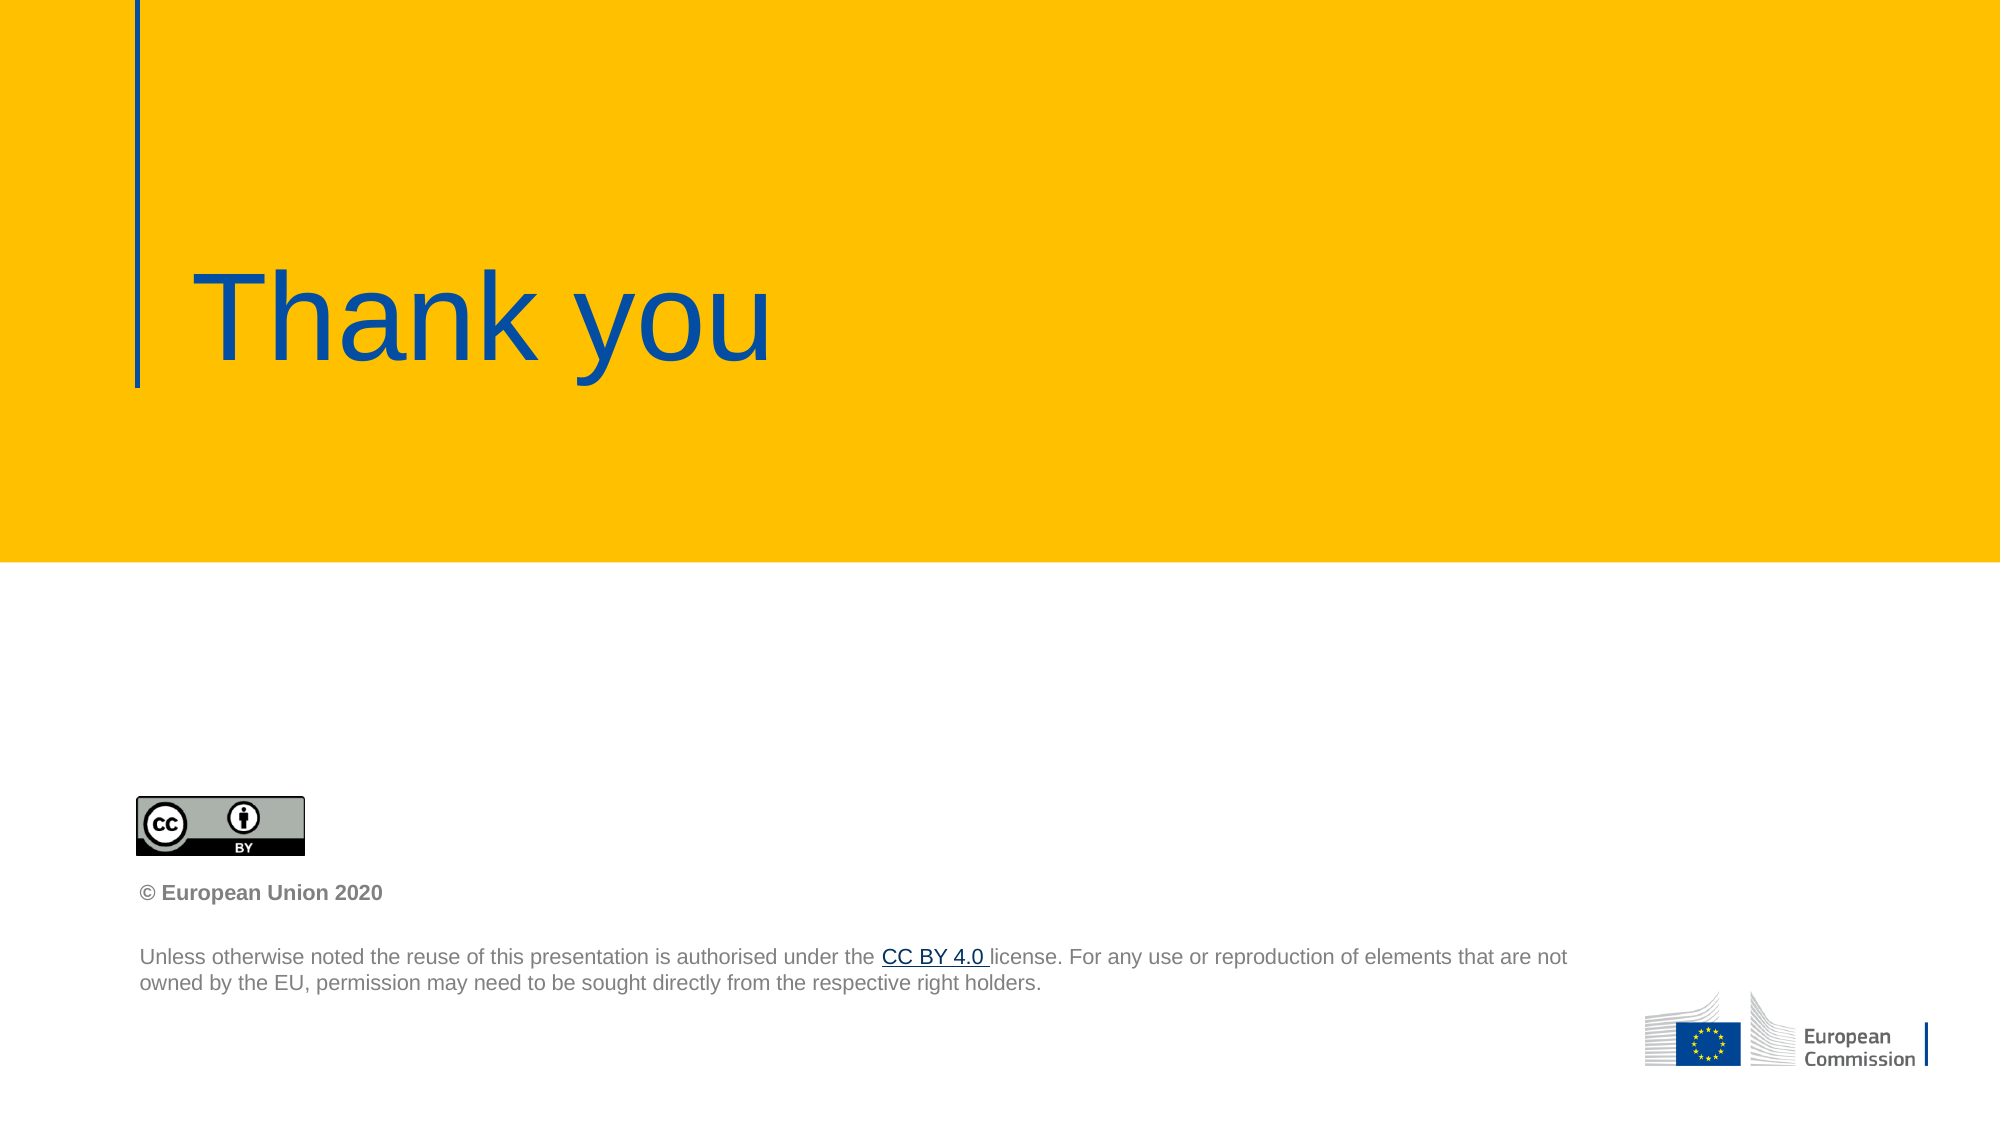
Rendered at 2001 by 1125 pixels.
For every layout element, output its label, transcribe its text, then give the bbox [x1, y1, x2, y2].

picture [136, 796, 305, 856]
title Thank you [176, 184, 1843, 388]
picture [1645, 991, 1928, 1066]
subtitle © European Union 2020 Unless otherwise noted the reuse of this presentation is authorised under the CC BY 4.0 license. For any use or reproduction of elements that are not owned by the EU, permission may need to be sought directly from the respective right holders. [124, 762, 1592, 1067]
